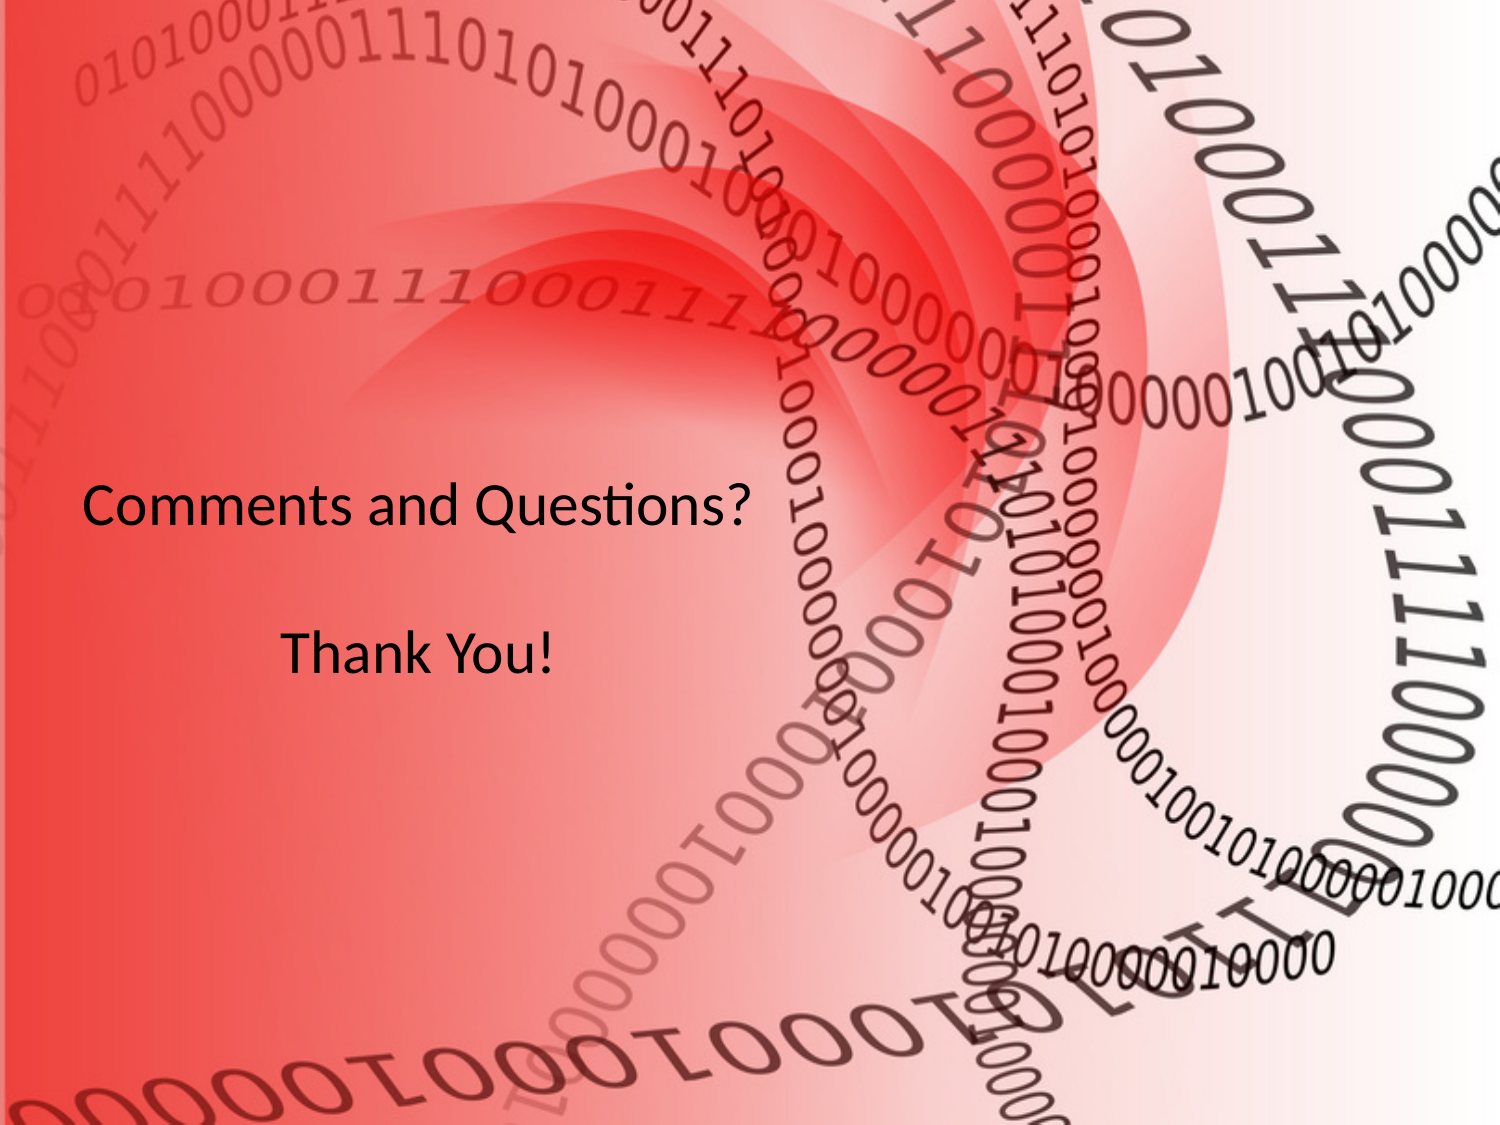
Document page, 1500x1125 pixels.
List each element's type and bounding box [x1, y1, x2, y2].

list [0, 0, 1500, 1125]
